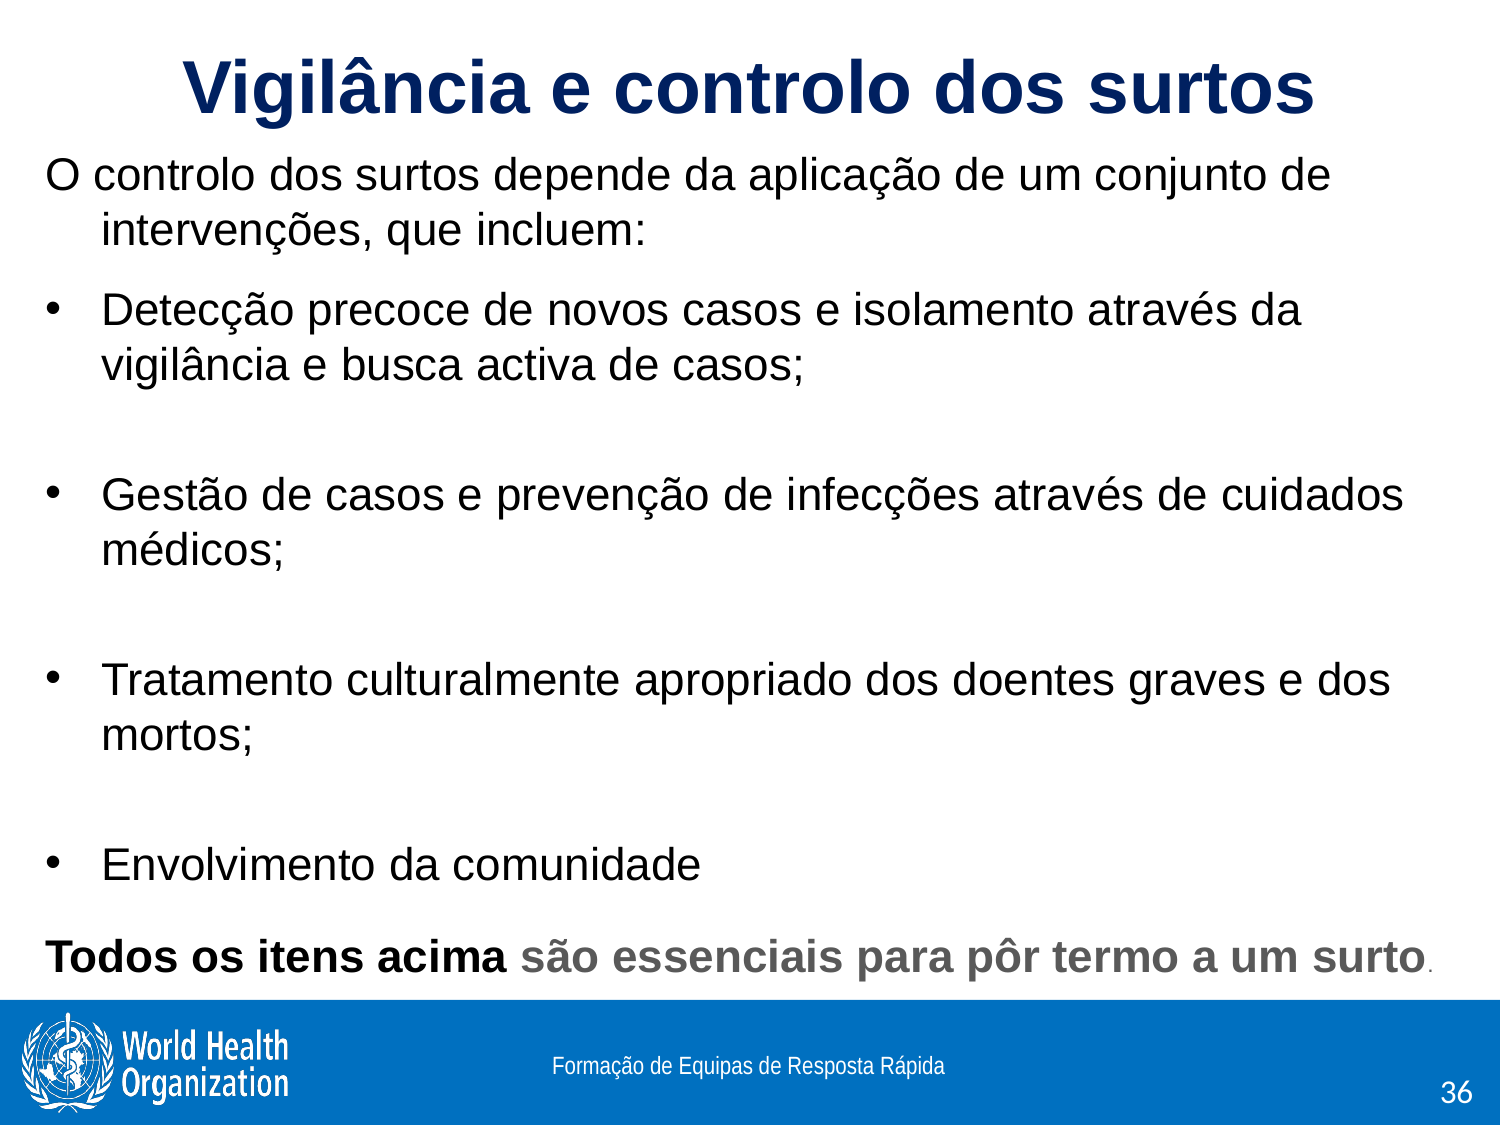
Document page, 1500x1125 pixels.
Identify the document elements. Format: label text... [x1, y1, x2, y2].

picture [21, 1012, 288, 1113]
list O controlo dos surtos depende da aplicação de um conjunto de intervenções, que incluem: Detecção precoce de novos casos e isolamento através da vigilância e busca activa de casos; Gestão de casos e prevenção de infecções através de cuidados médicos; Tratamento culturalmente apropriado dos doentes graves e dos mortos; Envolvimento da comunidade Todos os itens acima são essenciais para pôr termo a um surto. [30, 137, 1500, 929]
text_box Vigilância e controlo dos surtos [0, 30, 1500, 136]
